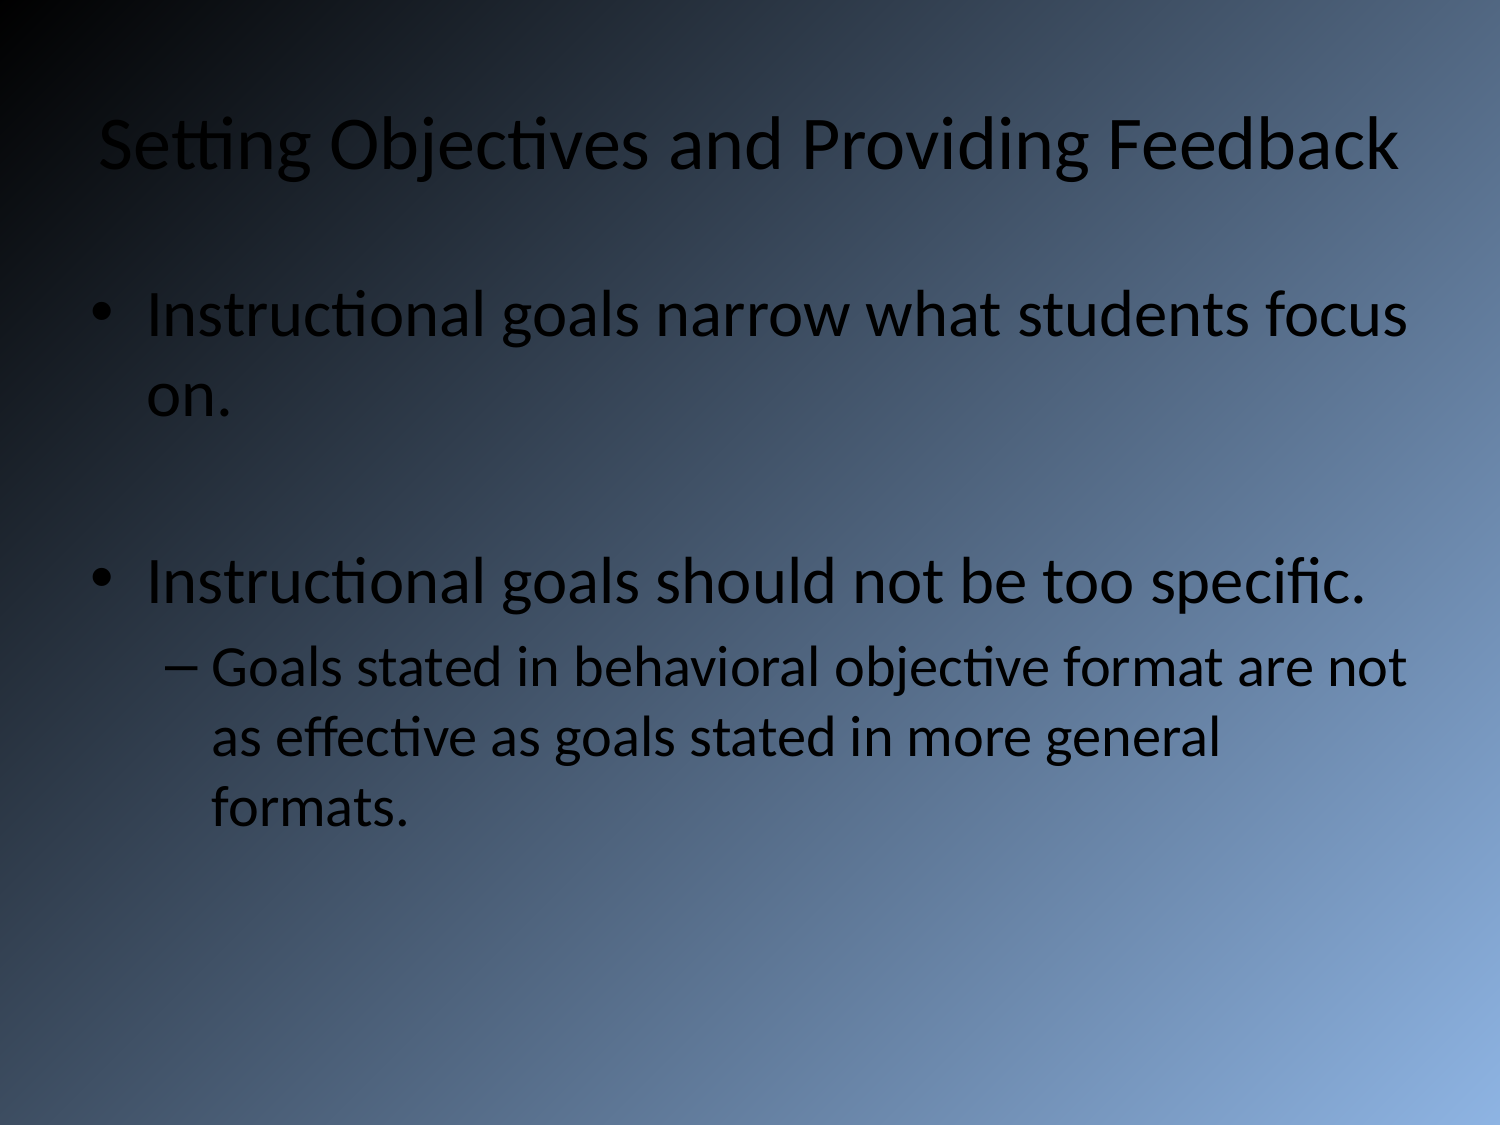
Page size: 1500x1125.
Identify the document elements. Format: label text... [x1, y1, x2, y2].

list Instructional goals narrow what students focus on. Instructional goals should not be too specific. Goals stated in behavioral objective format are not as effective as goals stated in more general formats. [75, 262, 1425, 1005]
title Setting Objectives and Providing Feedback [75, 45, 1425, 233]
